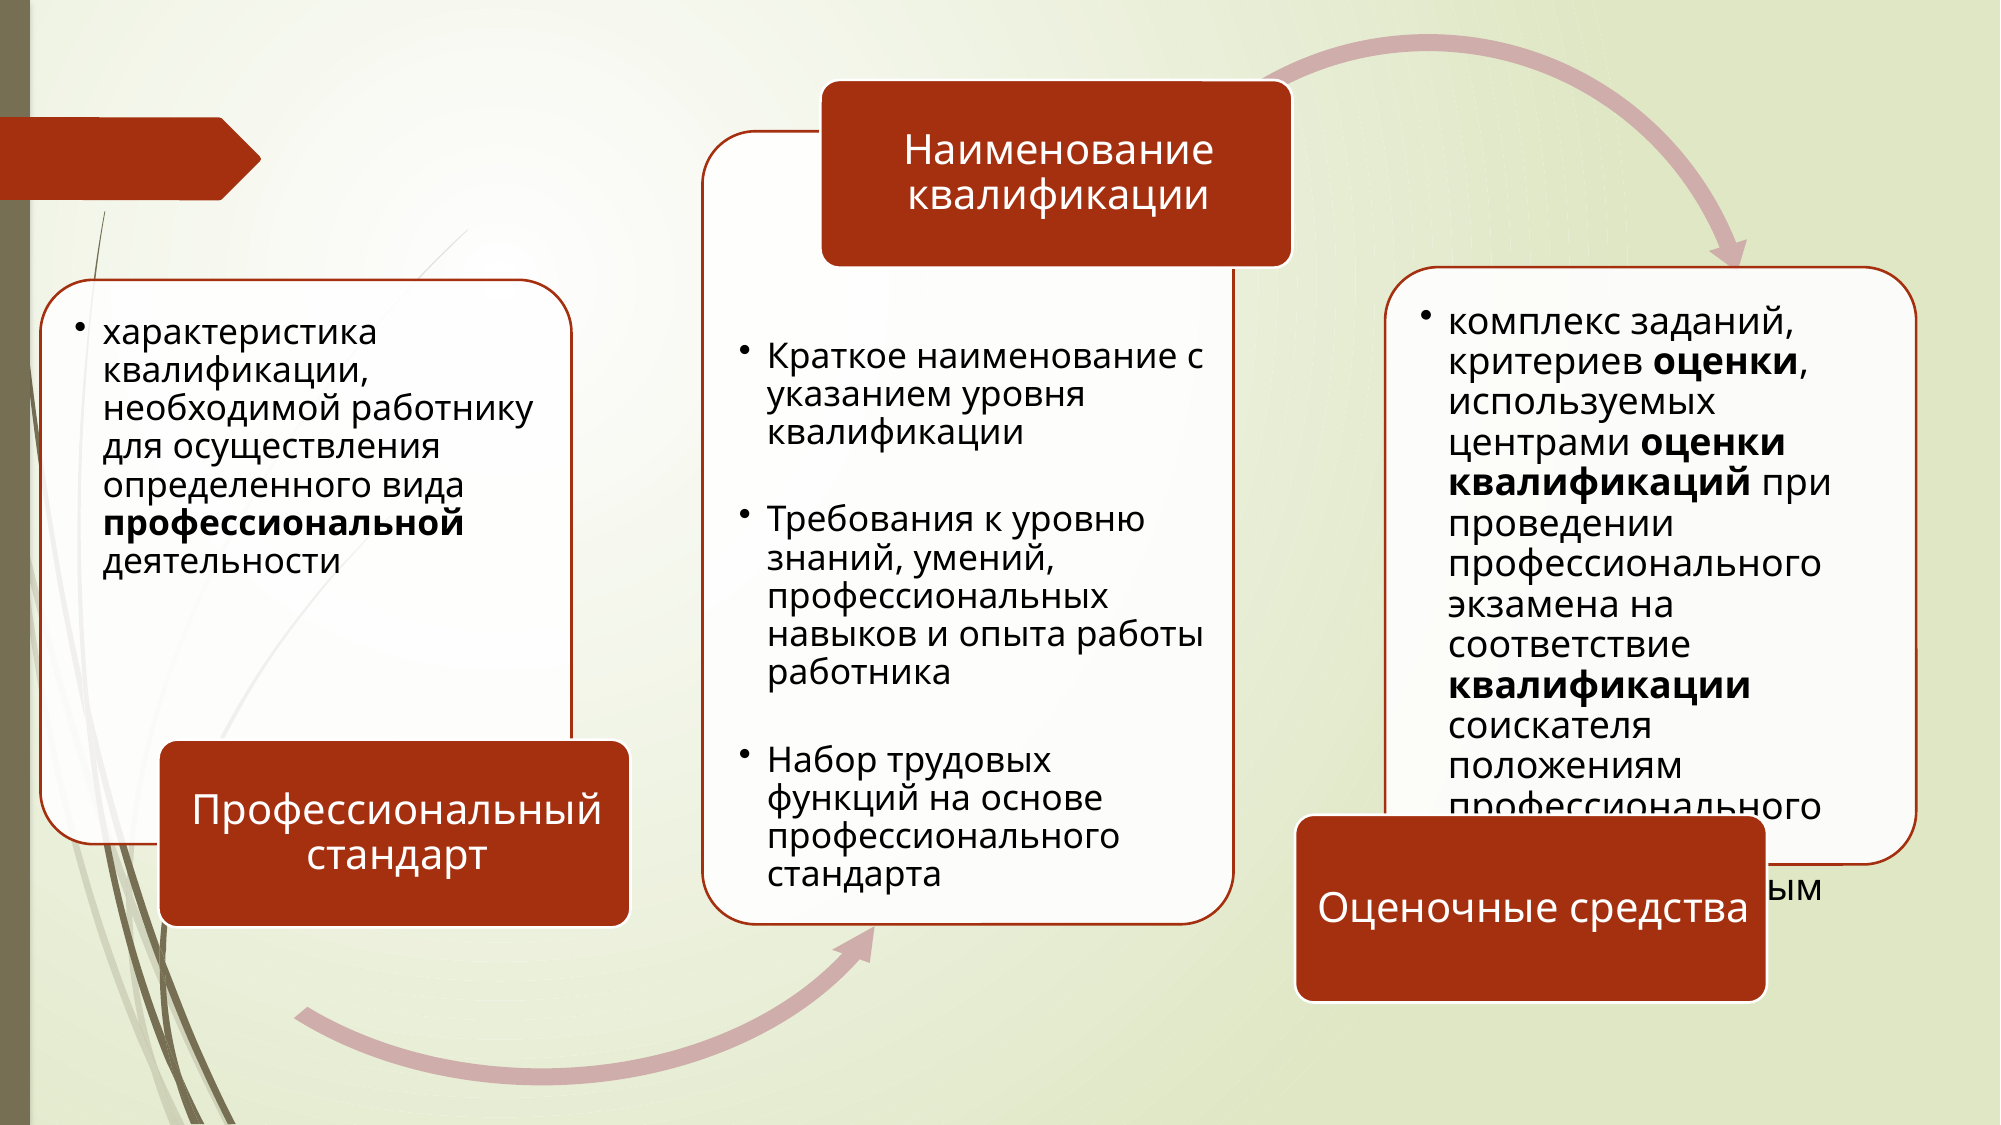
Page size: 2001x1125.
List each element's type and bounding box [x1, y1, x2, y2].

list [35, 33, 1971, 1098]
